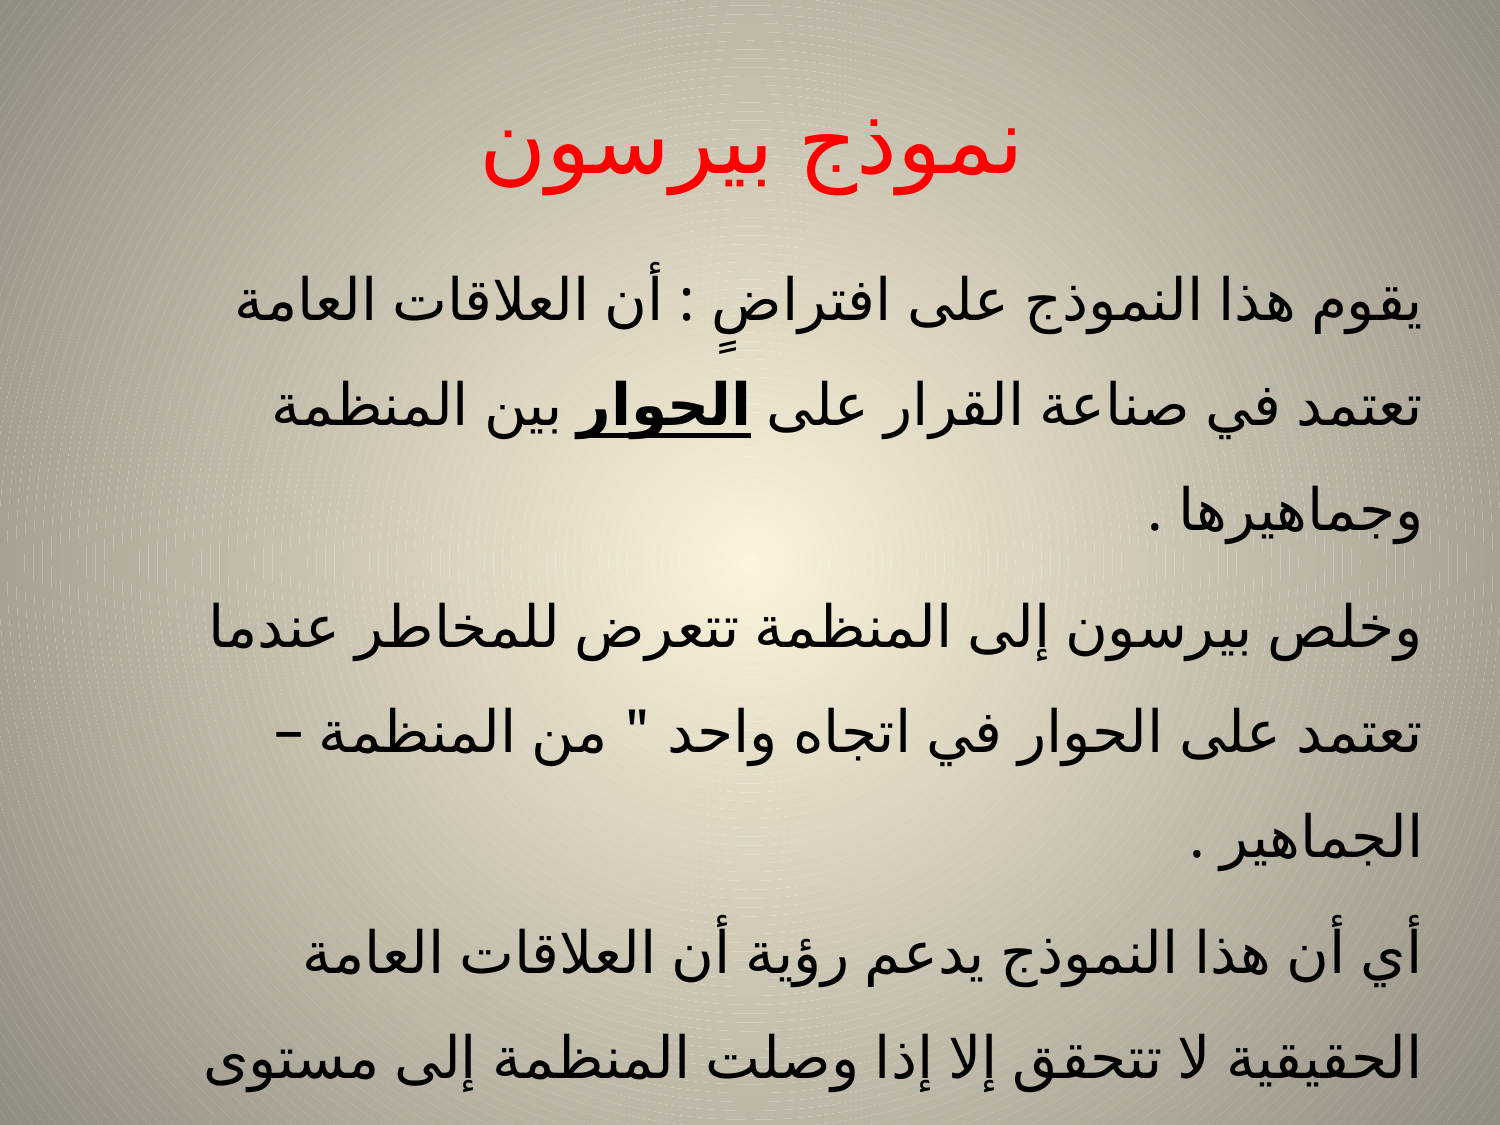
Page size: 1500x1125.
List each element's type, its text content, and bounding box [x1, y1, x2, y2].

title نموذج بيرسون [76, 42, 1427, 231]
list يقوم هذا النموذج على افتراضٍ : أن العلاقات العامة تعتمد في صناعة القرار على الحوار بين المنظمة وجماهيرها . وخلص بيرسون إلى المنظمة تتعرض للمخاطر عندما تعتمد على الحوار في اتجاه واحد " من المنظمة – الجماهير . أي أن هذا النموذج يدعم رؤية أن العلاقات العامة الحقيقية لا تتحقق إلا إذا وصلت المنظمة إلى مستوى الاتصال المتماثل والمفتوح في اتجاهين , وتمكنت من تحقيق نوعٍ من التكيف مع بيئتها الخارجية . (يدعم النموذج الرابع لدى جرونج) [88, 219, 1439, 1106]
